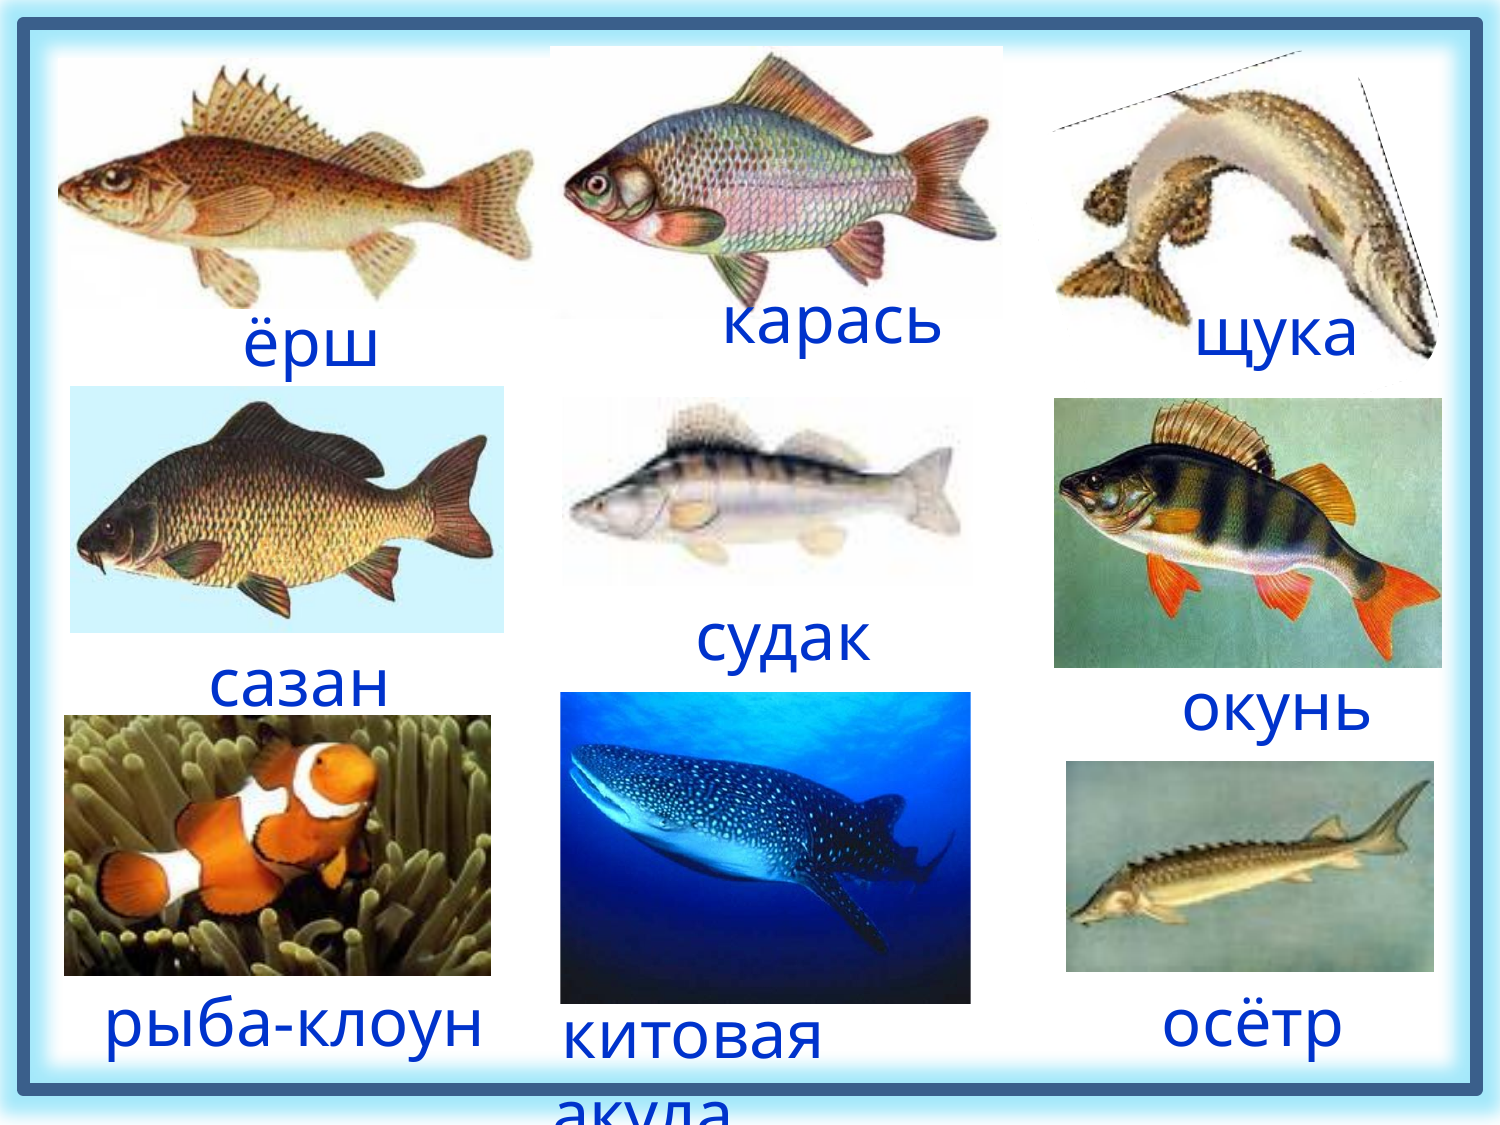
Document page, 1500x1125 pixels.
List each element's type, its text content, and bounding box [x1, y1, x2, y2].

text_box окунь [1166, 676, 1389, 751]
text_box карась [706, 328, 960, 365]
picture [64, 715, 491, 977]
picture [769, 692, 821, 703]
picture [1054, 76, 1442, 669]
text_box китовая акула [537, 984, 1034, 1125]
picture [562, 397, 973, 587]
text_box ёрш [227, 316, 397, 385]
picture [739, 692, 760, 700]
picture [1066, 761, 1434, 973]
text_box рыба-клоун [88, 972, 555, 1068]
picture [560, 692, 972, 1005]
picture [58, 46, 1003, 319]
text_box осётр [1146, 981, 1360, 1068]
picture [70, 386, 505, 633]
text_box [21, 21, 1479, 1092]
text_box судак [680, 594, 887, 681]
text_box сазан [193, 641, 406, 714]
